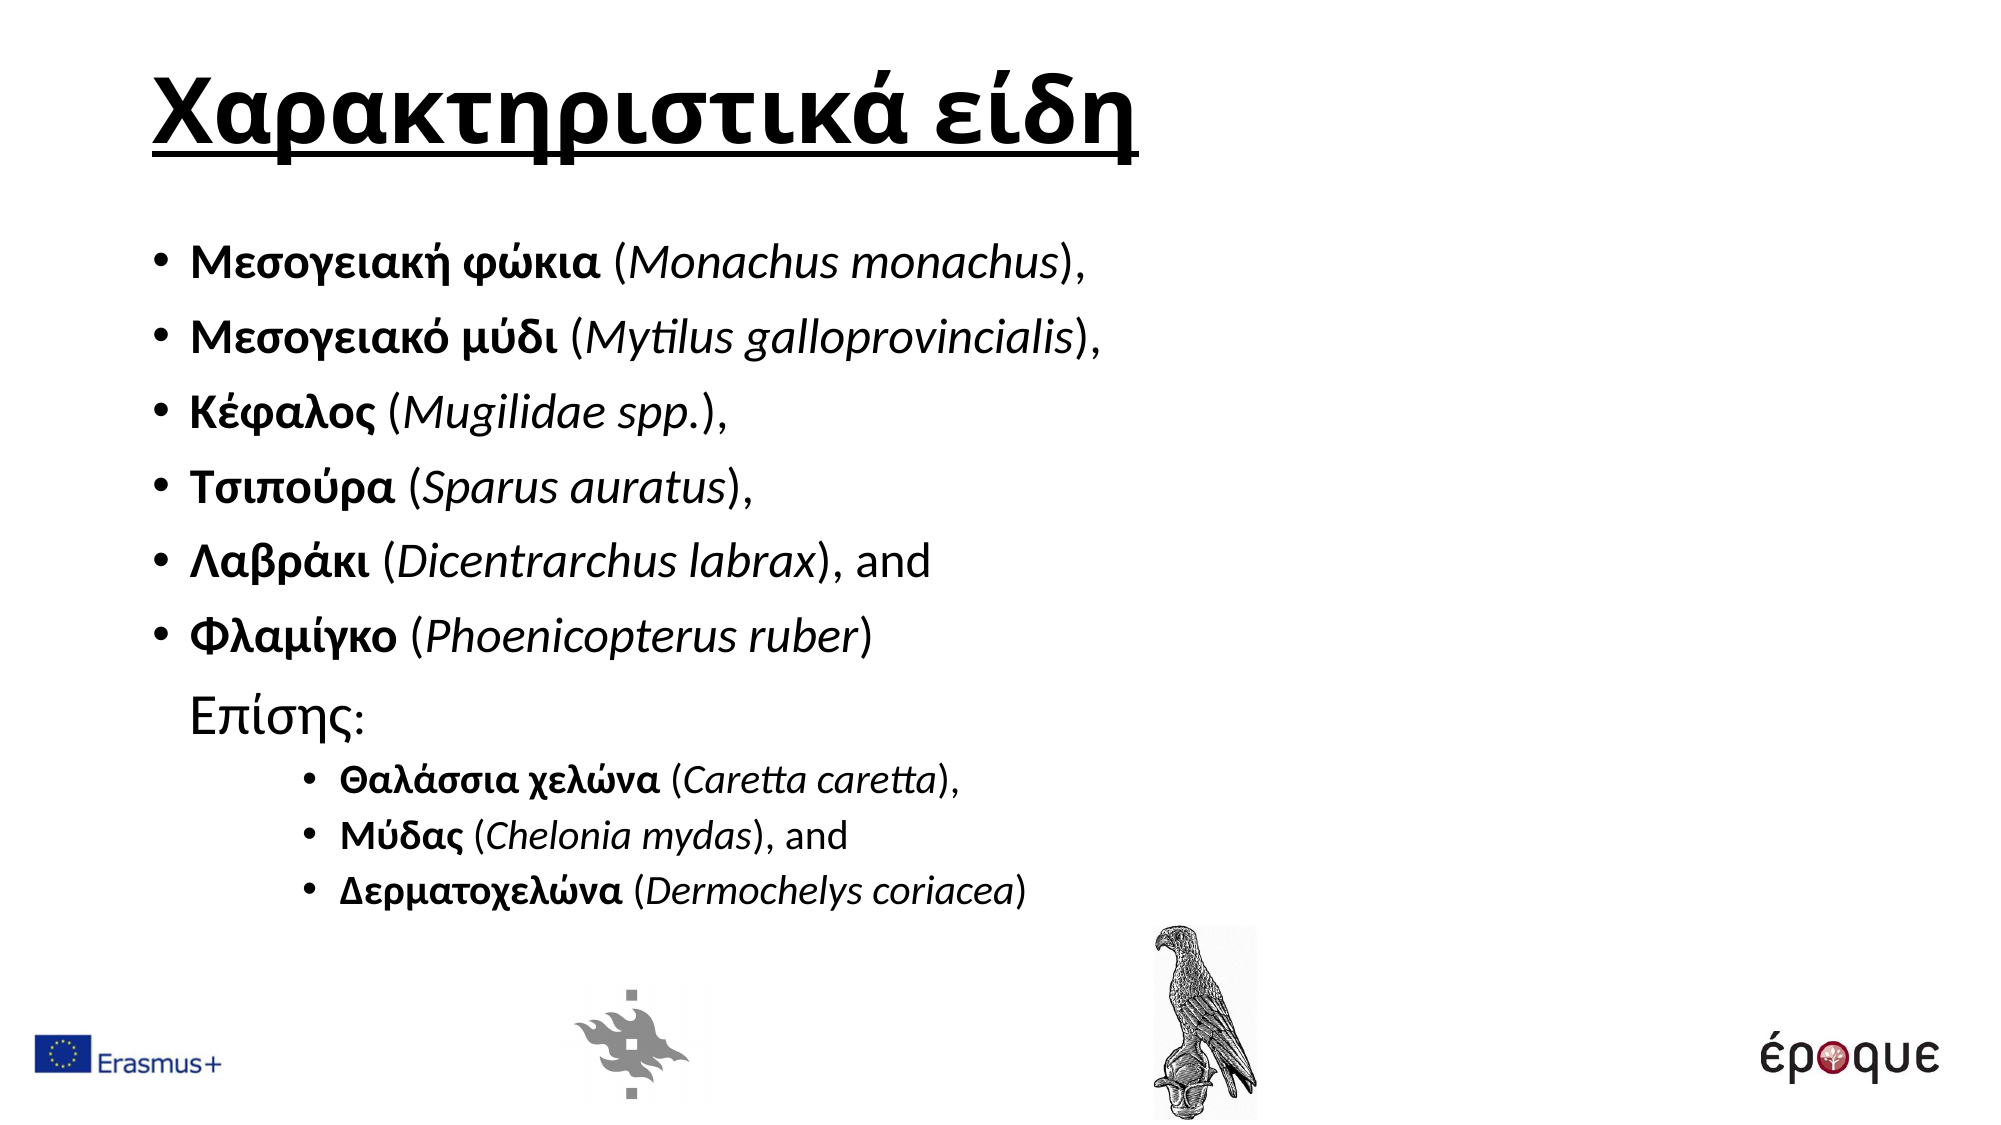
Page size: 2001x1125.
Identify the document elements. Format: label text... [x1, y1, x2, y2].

picture [1154, 925, 1258, 1120]
picture [1761, 1031, 1939, 1084]
picture [33, 1024, 223, 1084]
picture [556, 981, 712, 1107]
list Μεσογειακή φώκια (Monachus monachus), Μεσογειακό μύδι (Mytilus galloprovincialis), Κέφαλος (Mugilidae spp.), Τσιπούρα (Sparus auratus), Λαβράκι (Dicentrarchus labrax), and Φλαμίγκο (Phoenicopterus ruber) Επίσης: Θαλάσσια χελώνα (Caretta caretta), Mύδας (Chelonia mydas), and Δερματοχελώνα (Dermochelys coriacea) [137, 228, 1863, 1011]
title Χαρακτηριστικά είδη [137, 36, 1863, 192]
